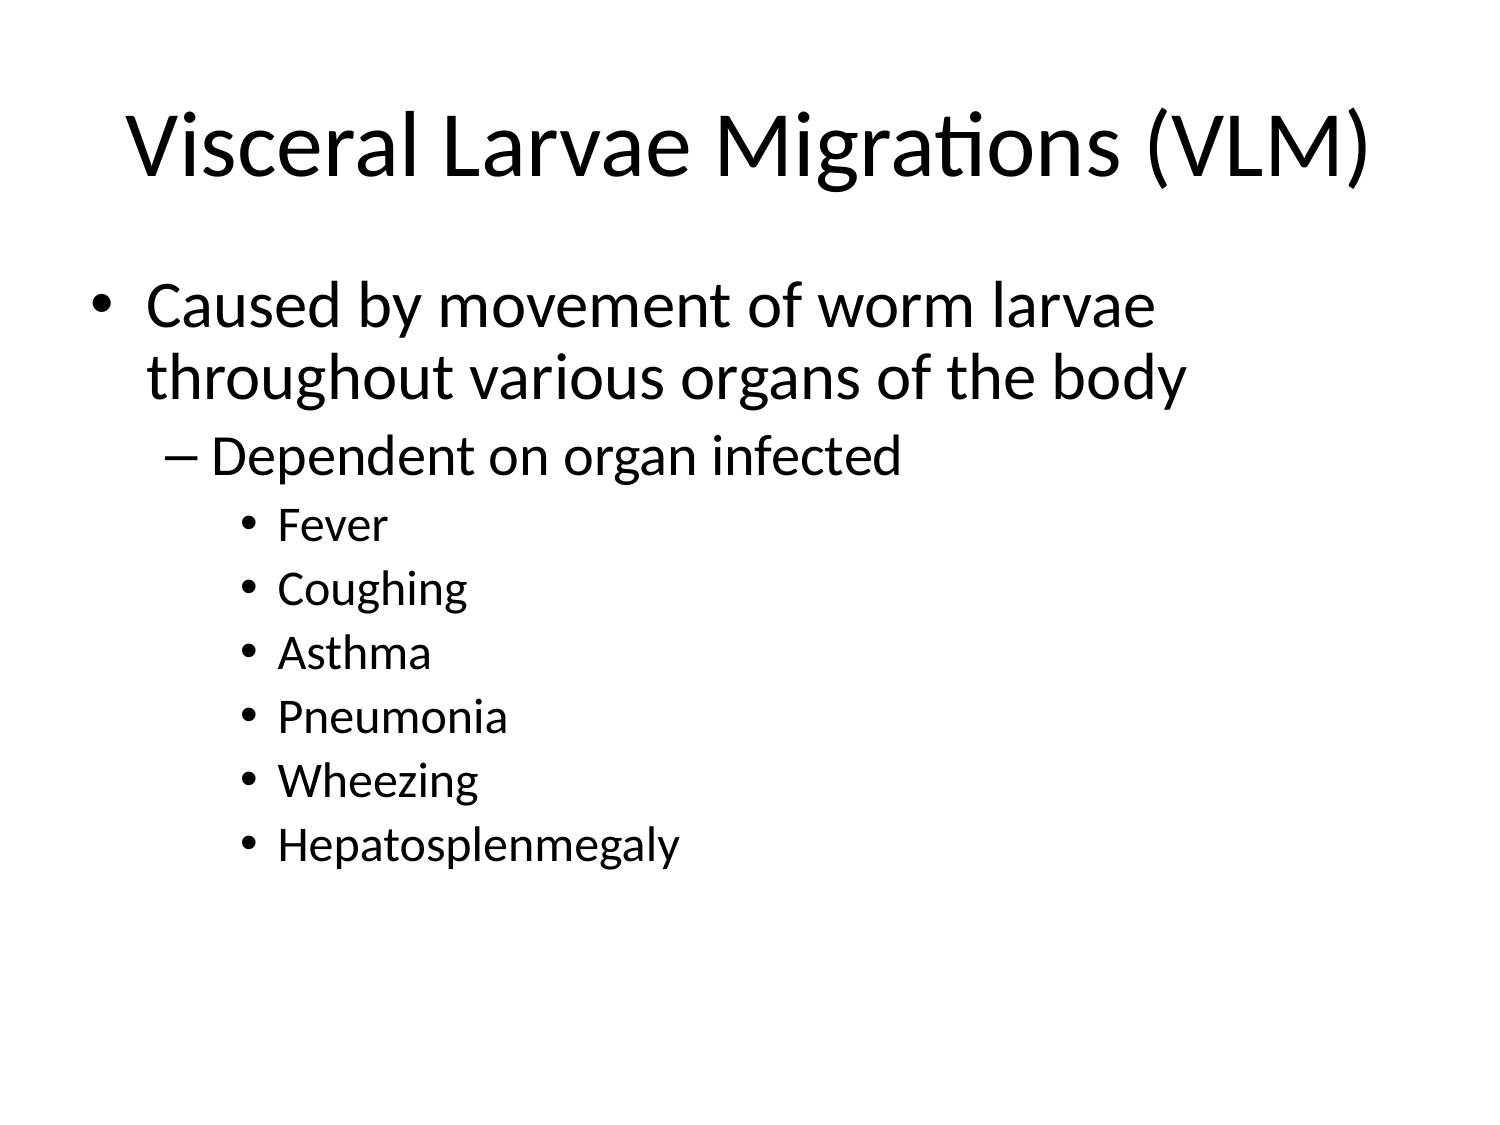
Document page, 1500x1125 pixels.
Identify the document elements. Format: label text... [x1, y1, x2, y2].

title Visceral Larvae Migrations (VLM) [75, 45, 1425, 233]
list Caused by movement of worm larvae throughout various organs of the body Dependent on organ infected Fever Coughing Asthma Pneumonia Wheezing Hepatosplenmegaly [75, 262, 1425, 1005]
